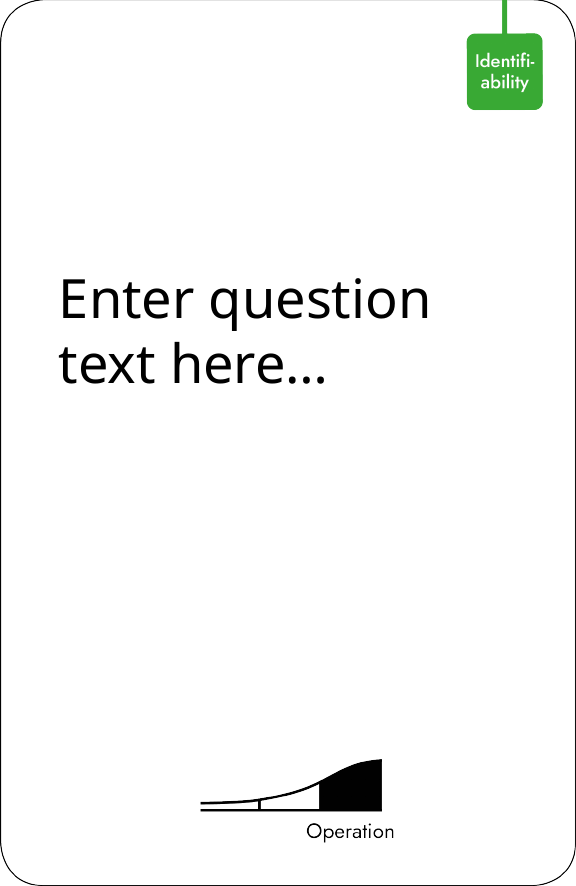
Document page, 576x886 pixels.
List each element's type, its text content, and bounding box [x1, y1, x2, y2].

picture [0, 0, 576, 886]
text_box Enter question text here… [44, 256, 512, 402]
